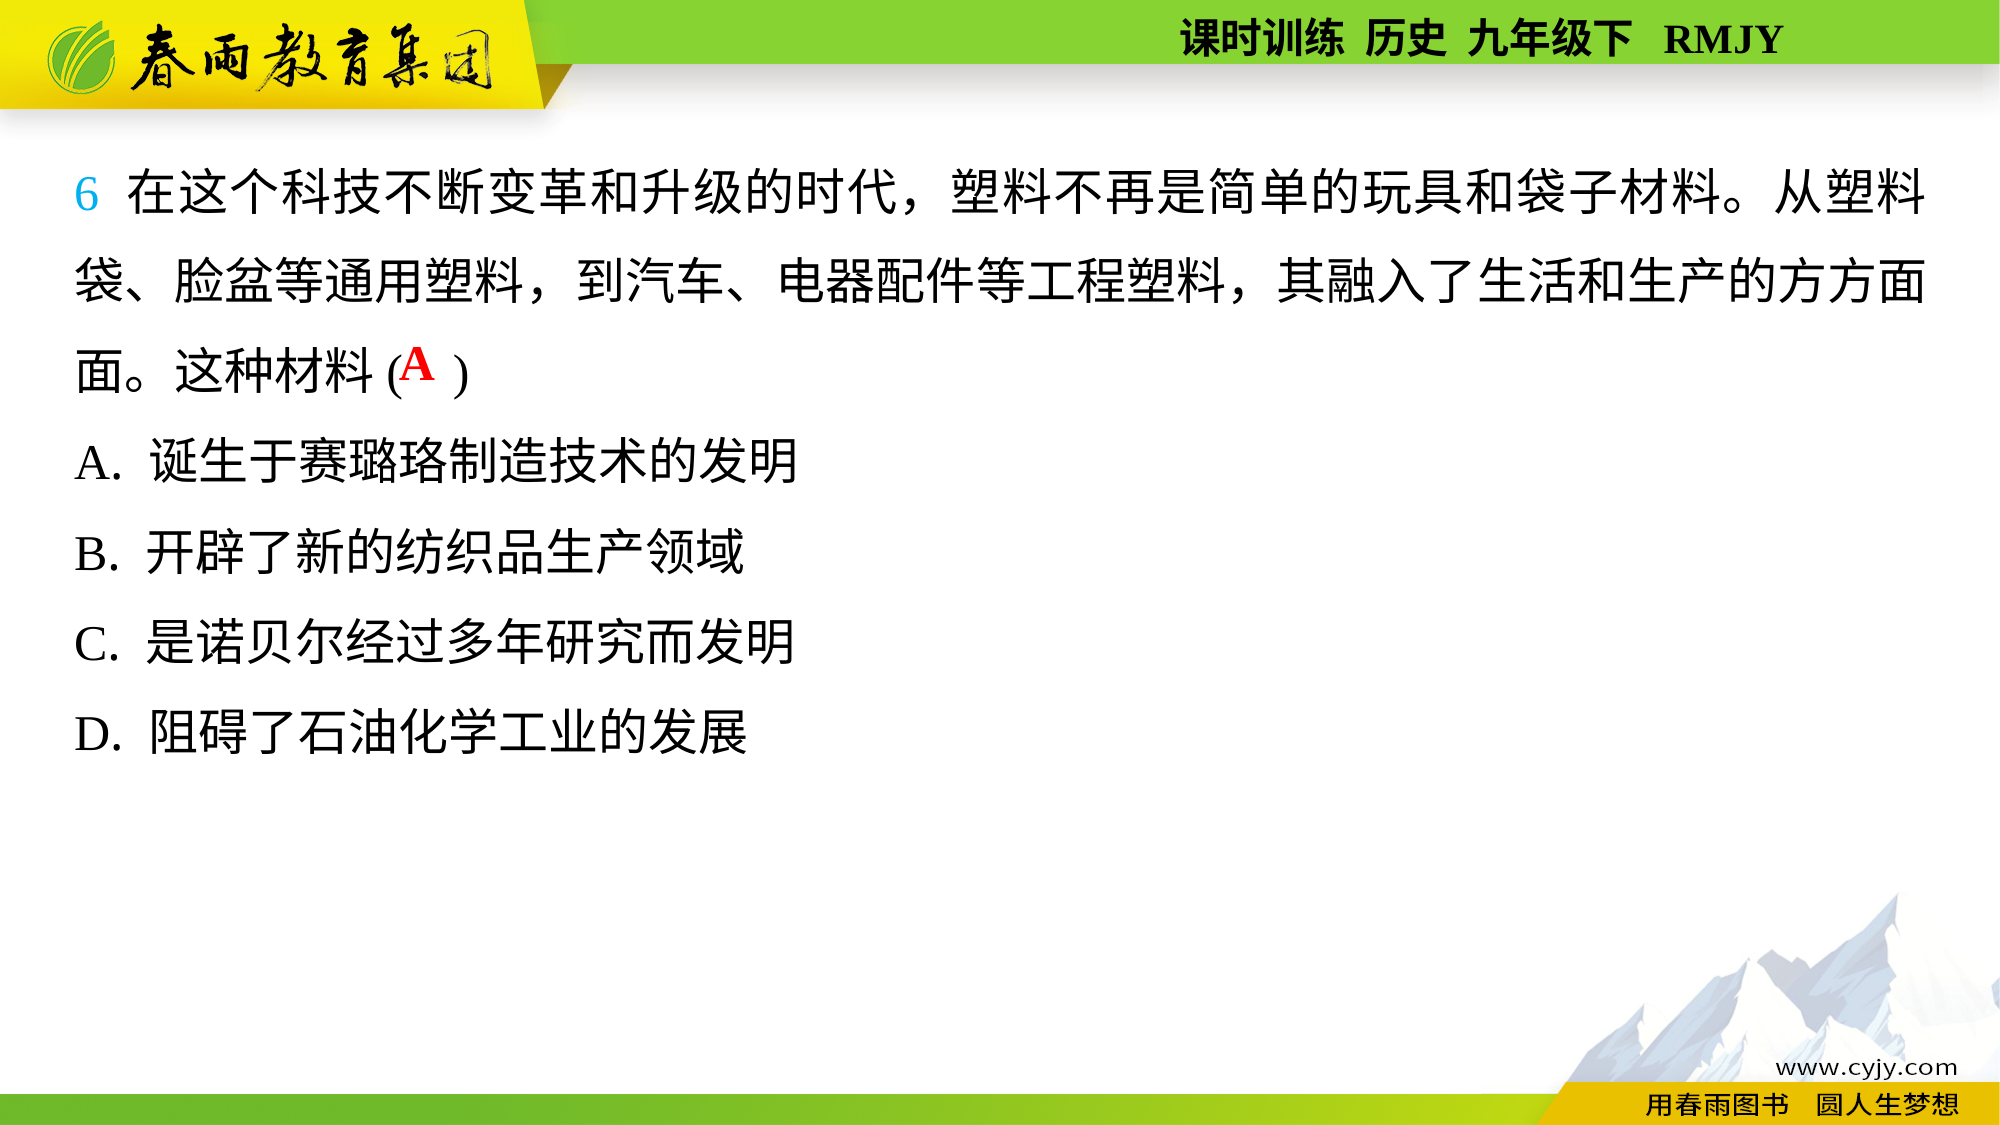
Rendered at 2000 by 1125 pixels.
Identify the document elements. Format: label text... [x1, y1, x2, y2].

list 6 在这个科技不断变革和升级的时代，塑料不再是简单的玩具和袋子材料。从塑料袋、脸盆等通用塑料，到汽车、电器配件等工程塑料，其融入了生活和生产的方方面面。这种材料( ) A. 诞生于赛璐珞制造技术的发明 B. 开辟了新的纺织品生产领域 C. 是诺贝尔经过多年研究而发明 D. 阻碍了石油化学工业的发展 [59, 122, 1944, 774]
text_box A [384, 322, 451, 398]
picture [0, 0, 2000, 1125]
